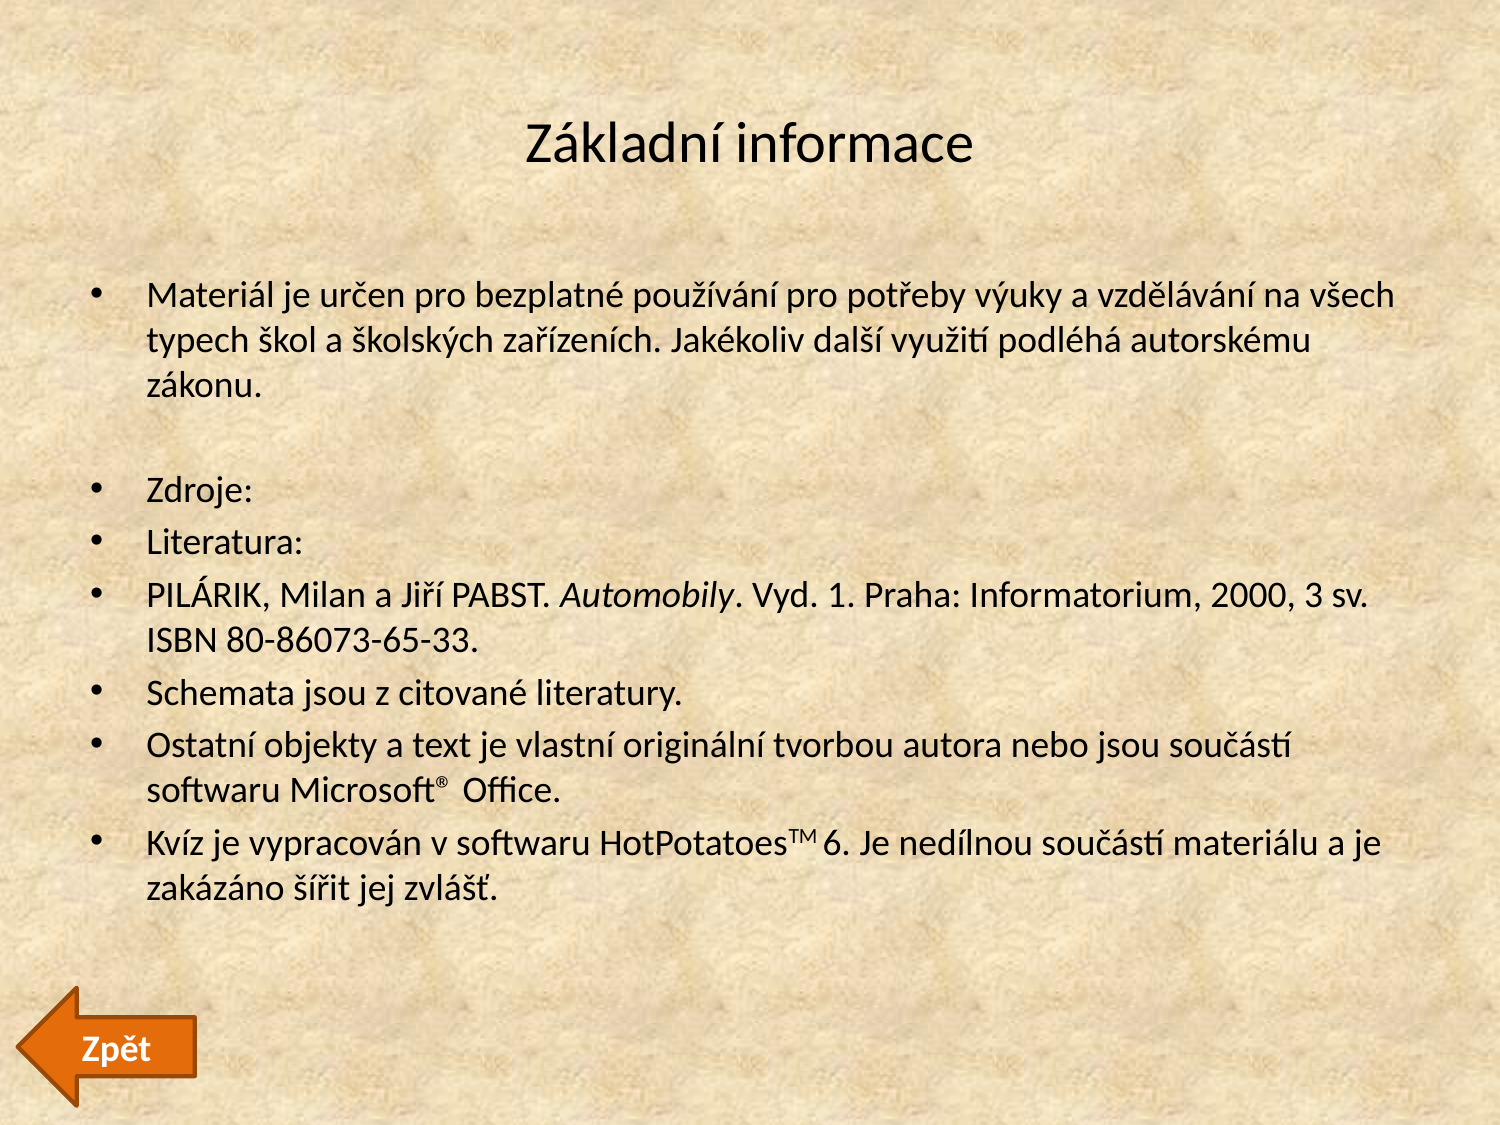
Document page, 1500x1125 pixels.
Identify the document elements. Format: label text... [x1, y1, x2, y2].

title Základní informace [75, 45, 1425, 233]
list Materiál je určen pro bezplatné používání pro potřeby výuky a vzdělávání na všech typech škol a školských zařízeních. Jakékoliv další využití podléhá autorskému zákonu. Zdroje: Literatura: PILÁRIK, Milan a Jiří PABST. Automobily. Vyd. 1. Praha: Informatorium, 2000, 3 sv. ISBN 80-86073-65-33. Schemata jsou z citované literatury. Ostatní objekty a text je vlastní originální tvorbou autora nebo jsou součástí softwaru Microsoft® Office. Kvíz je vypracován v softwaru HotPotatoesTM 6. Je nedílnou součástí materiálu a je zakázáno šířit jej zvlášť. [75, 262, 1425, 1005]
text_box Zpět [15, 985, 197, 1108]
picture [0, 0, 1500, 1125]
